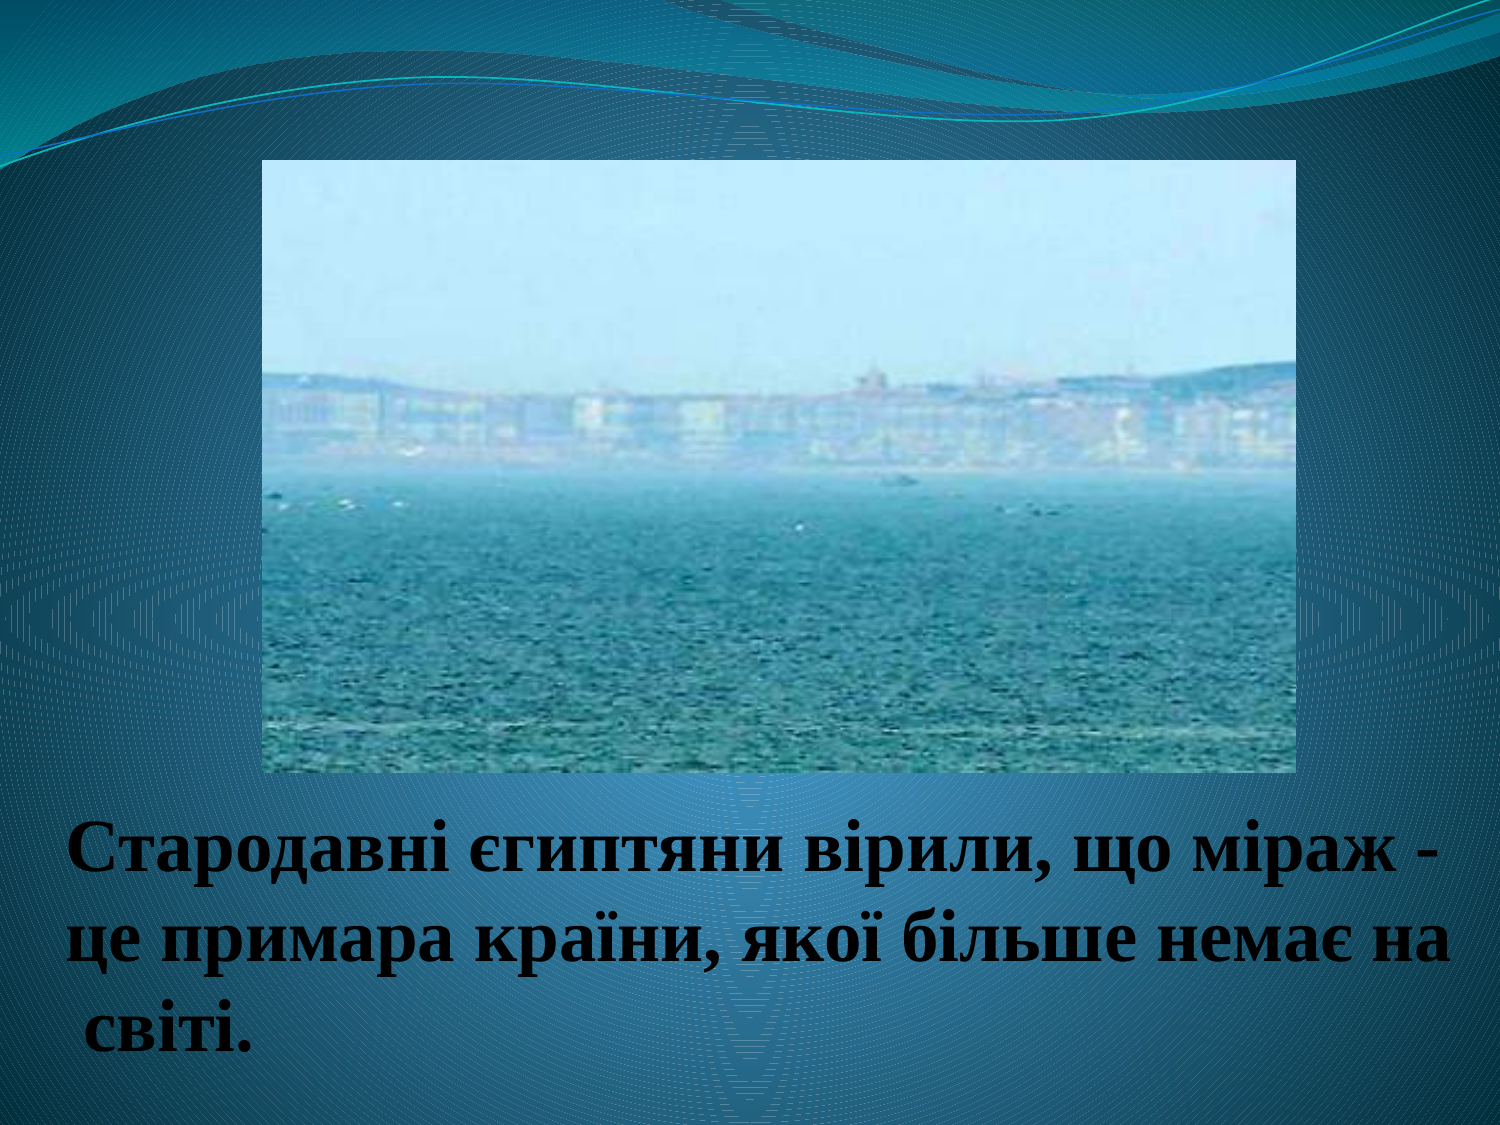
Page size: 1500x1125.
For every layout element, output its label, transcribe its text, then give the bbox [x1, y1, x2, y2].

picture [261, 160, 1296, 773]
title Стародавні єгиптяни вірили, що міраж -це примара країни, якої більше немає на світі. [64, 810, 1466, 1067]
